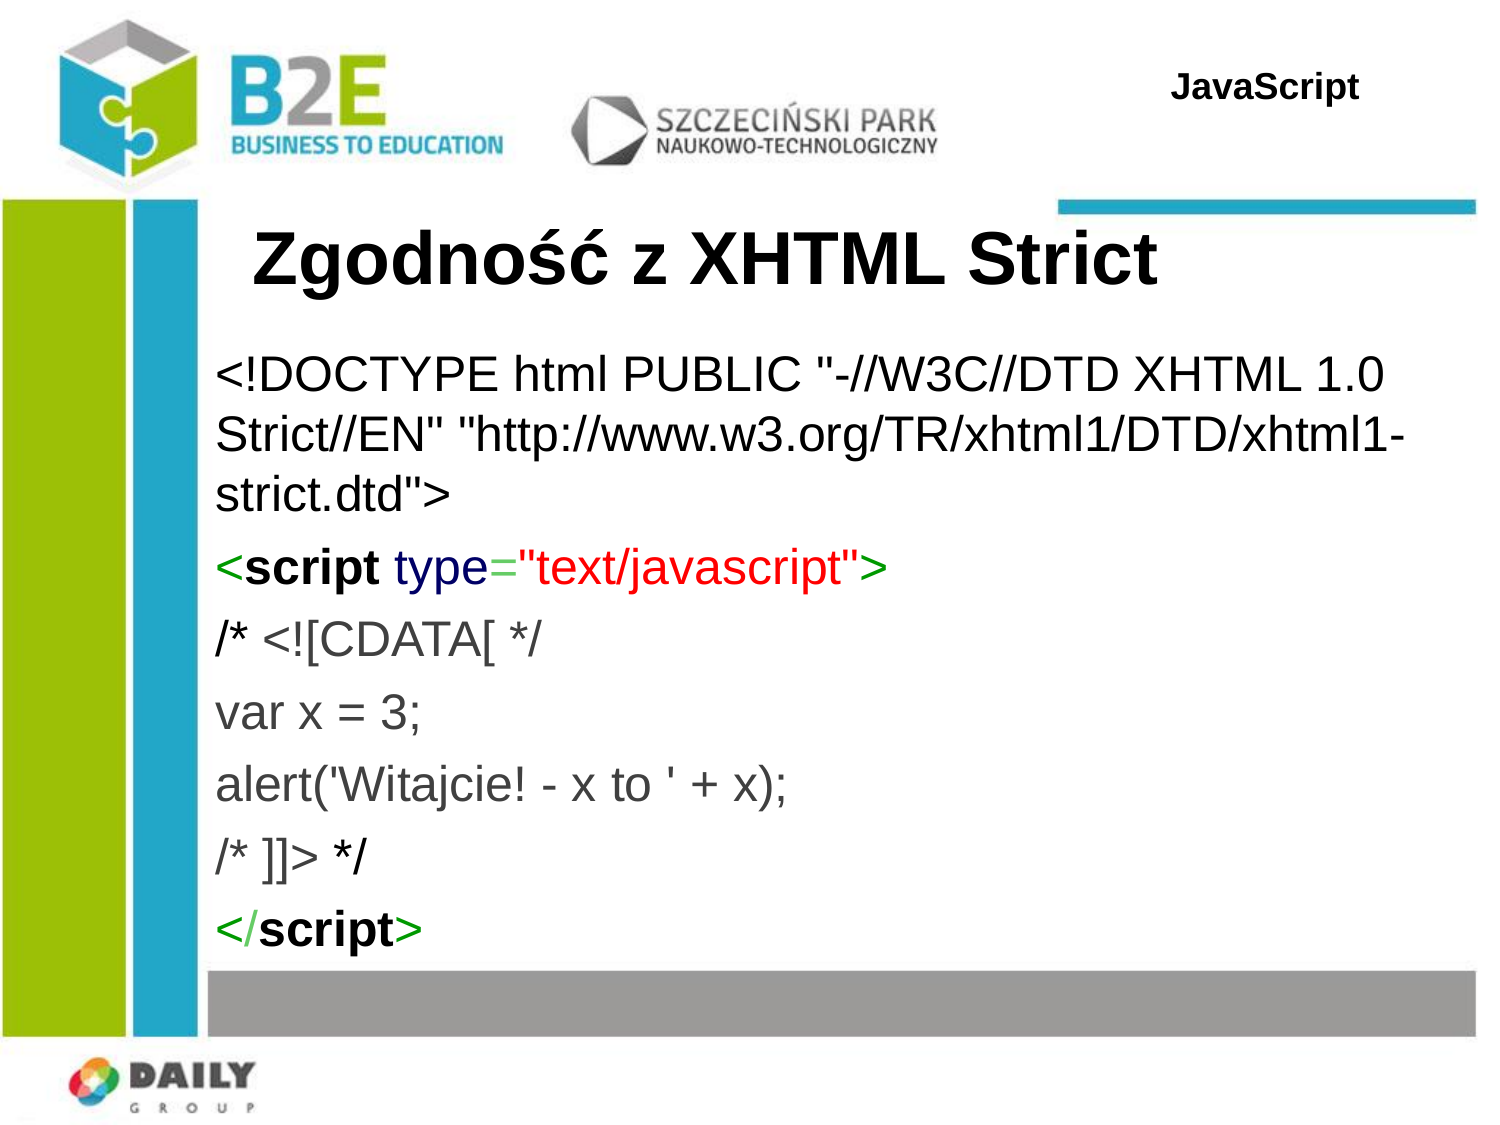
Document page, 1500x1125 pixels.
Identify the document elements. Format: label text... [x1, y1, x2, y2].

picture [0, 0, 1500, 1125]
list <!DOCTYPE html PUBLIC "-//W3C//DTD XHTML 1.0 Strict//EN" "http://www.w3.org/TR/xhtml1/DTD/xhtml1-strict.dtd"> <script type="text/javascript"> /* <![CDATA[ */ var x = 3; alert('Witajcie! - x to ' + x); /* ]]> */ </script> [200, 326, 1473, 966]
title Zgodność z XHTML Strict [200, 218, 1473, 315]
text_box JavaScript [1155, 54, 1375, 115]
